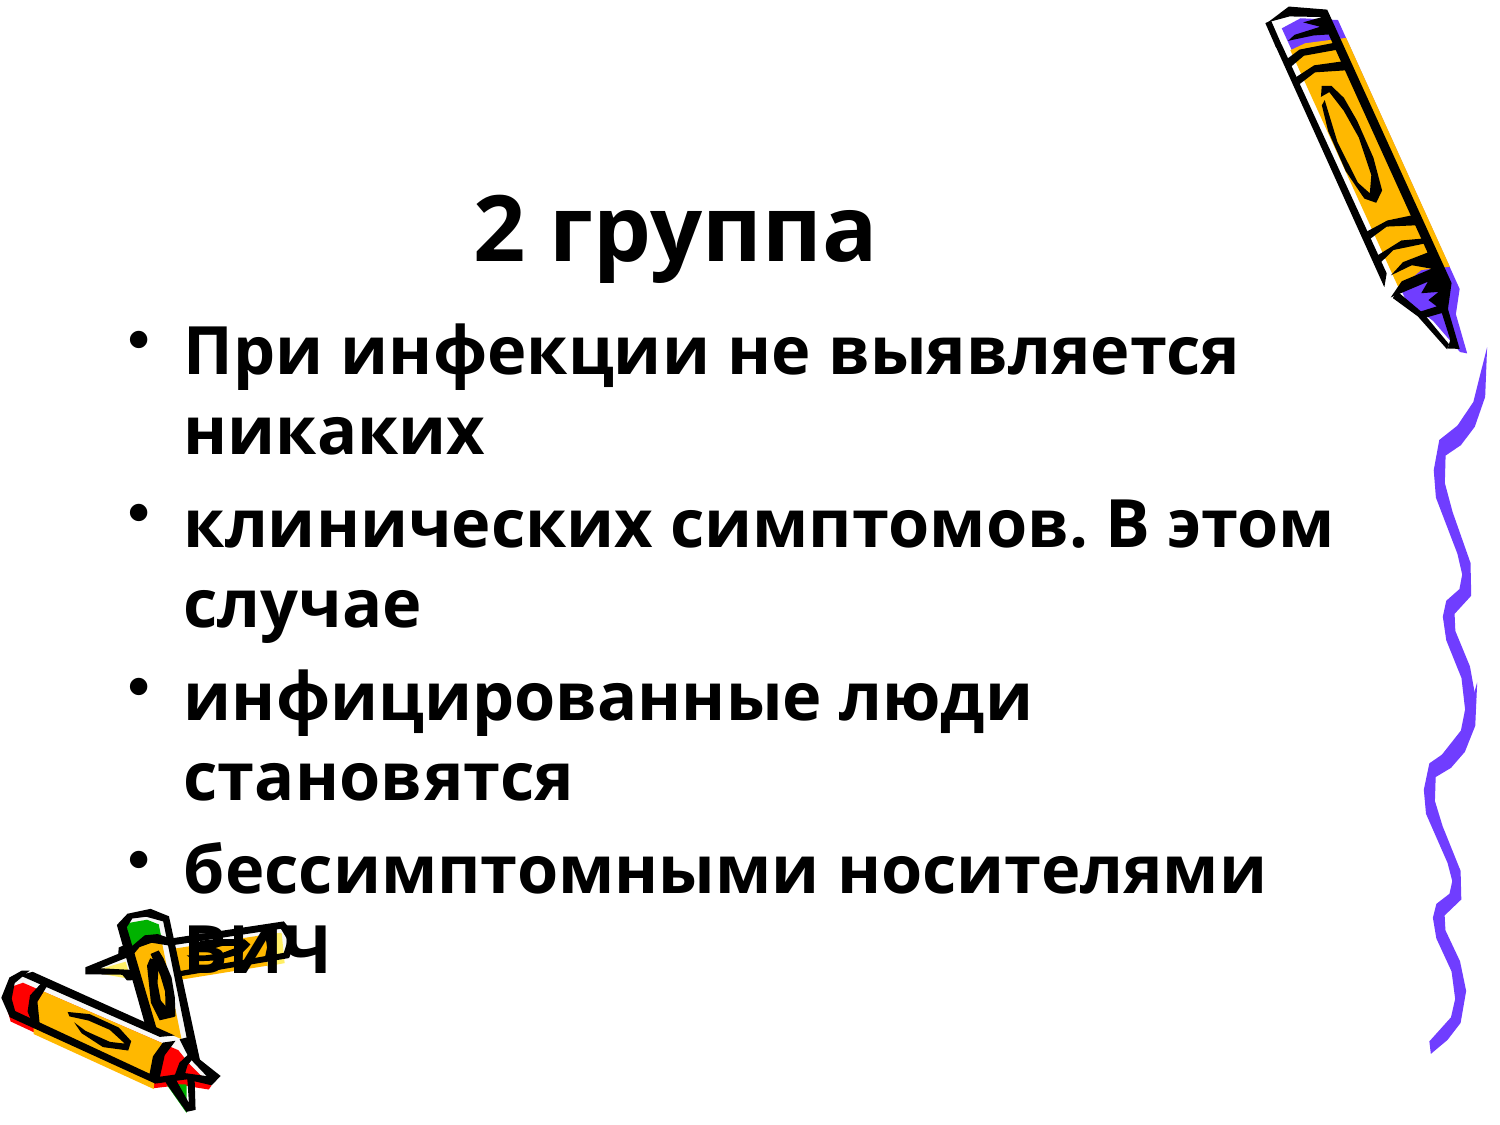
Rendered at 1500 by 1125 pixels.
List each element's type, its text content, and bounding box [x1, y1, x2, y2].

title 2 группа [112, 24, 1240, 288]
list При инфекции не выявляется никаких клинических симптомов. В этом случае инфицированные люди становятся бессимптомными носителями ВИЧ [112, 299, 1376, 901]
